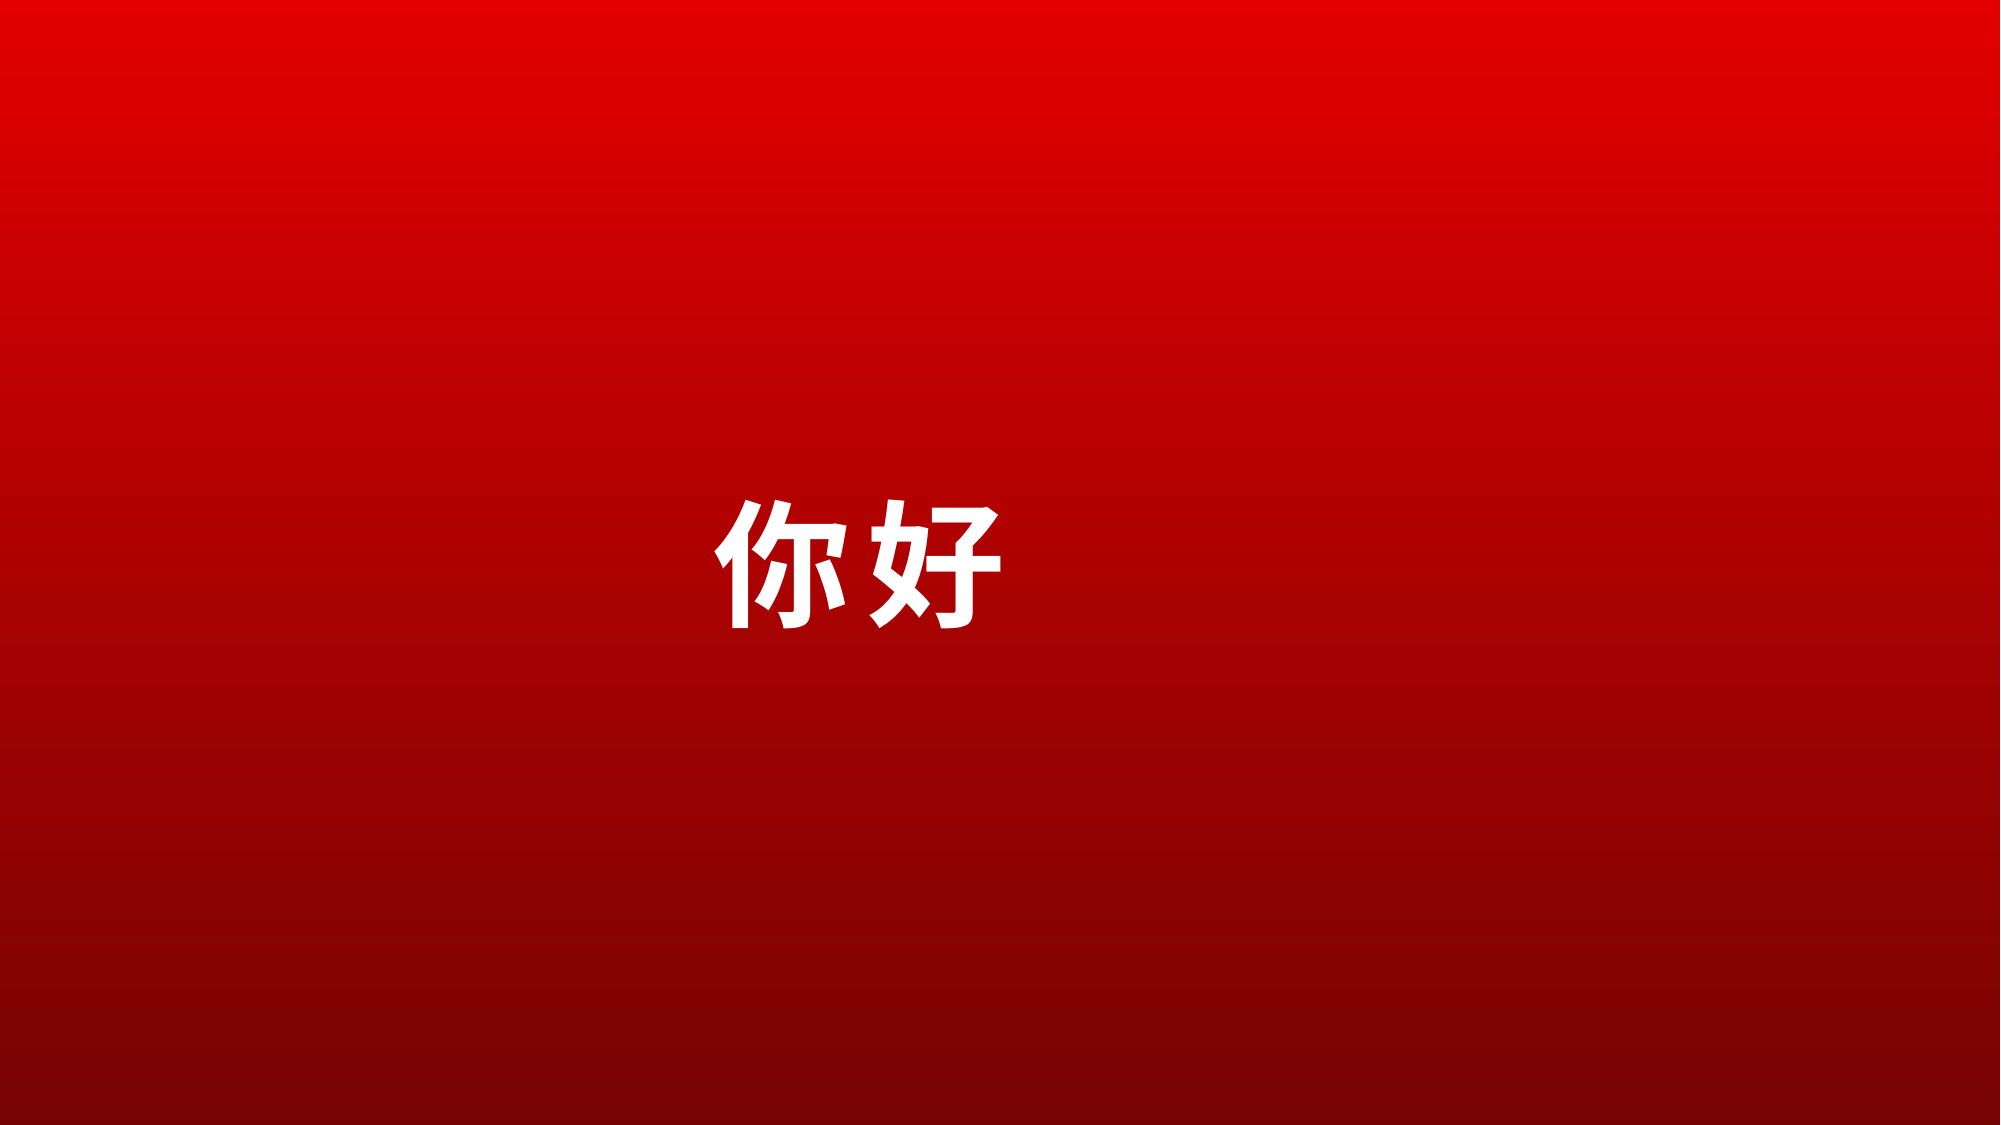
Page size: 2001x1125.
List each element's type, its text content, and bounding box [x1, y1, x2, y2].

text_box 你好 [646, 471, 1072, 652]
